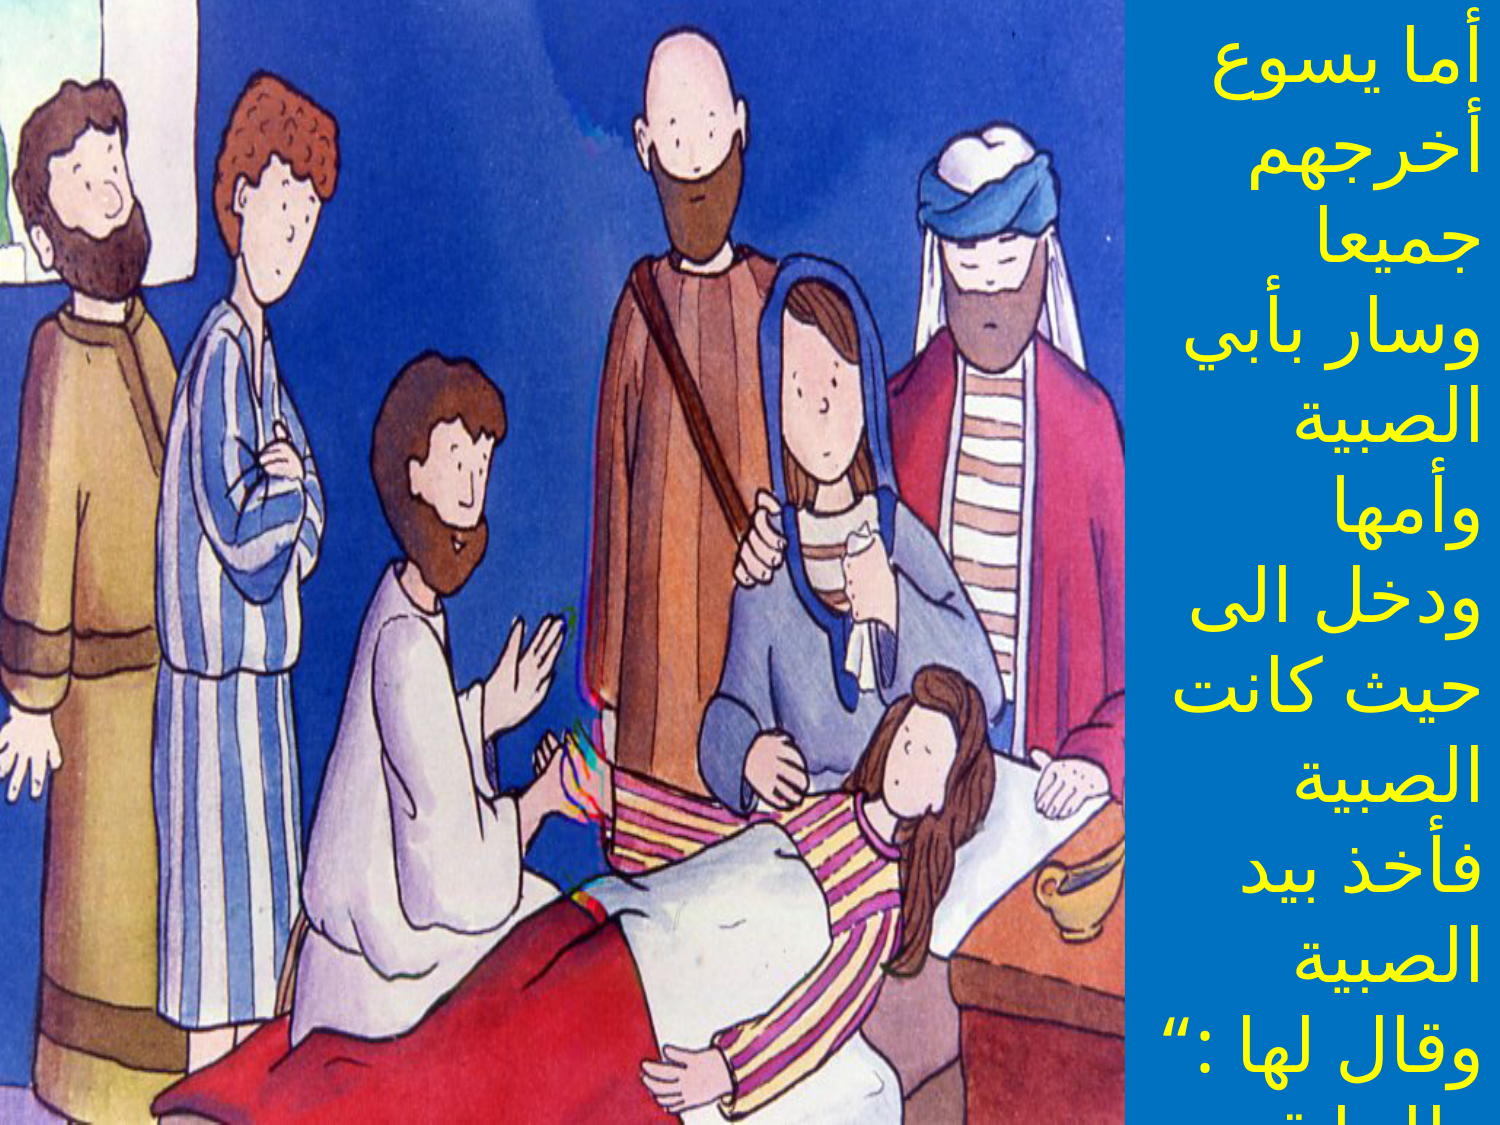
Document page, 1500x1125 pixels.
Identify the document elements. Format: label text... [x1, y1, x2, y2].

picture [0, 0, 1126, 1125]
text_box أما يسوع أخرجهم جميعا وسار بأبي الصبية وأمها ودخل الى حيث كانت الصبية فأخذ بيد الصبية وقال لها :“ طليتا قوم أي يا صبية أقل لك :“ قومي“ [1126, 0, 1500, 1125]
